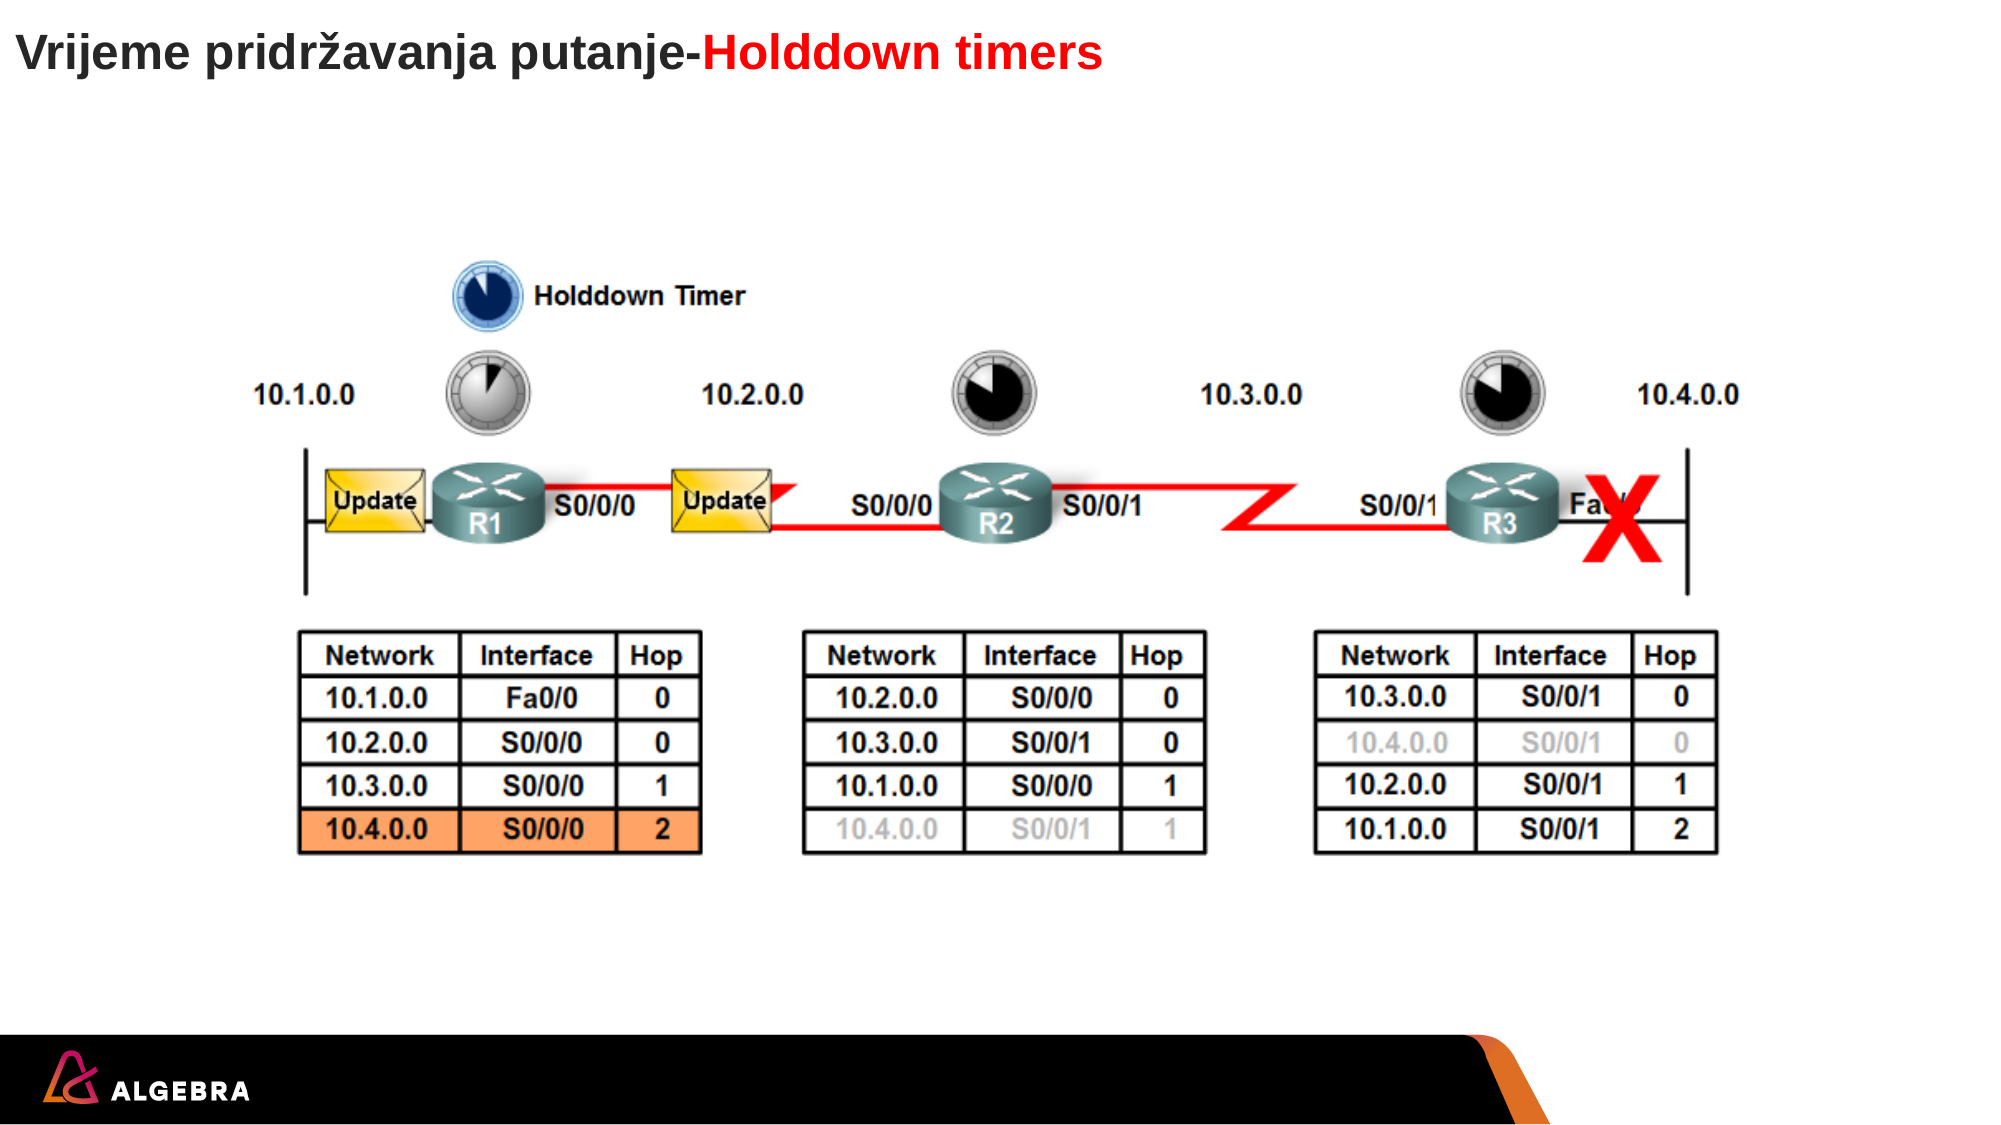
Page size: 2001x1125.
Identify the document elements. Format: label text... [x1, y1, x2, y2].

title Vrijeme pridržavanja putanje-Holddown timers [0, 0, 1304, 107]
picture [0, 1034, 1733, 1125]
picture [249, 259, 1750, 866]
